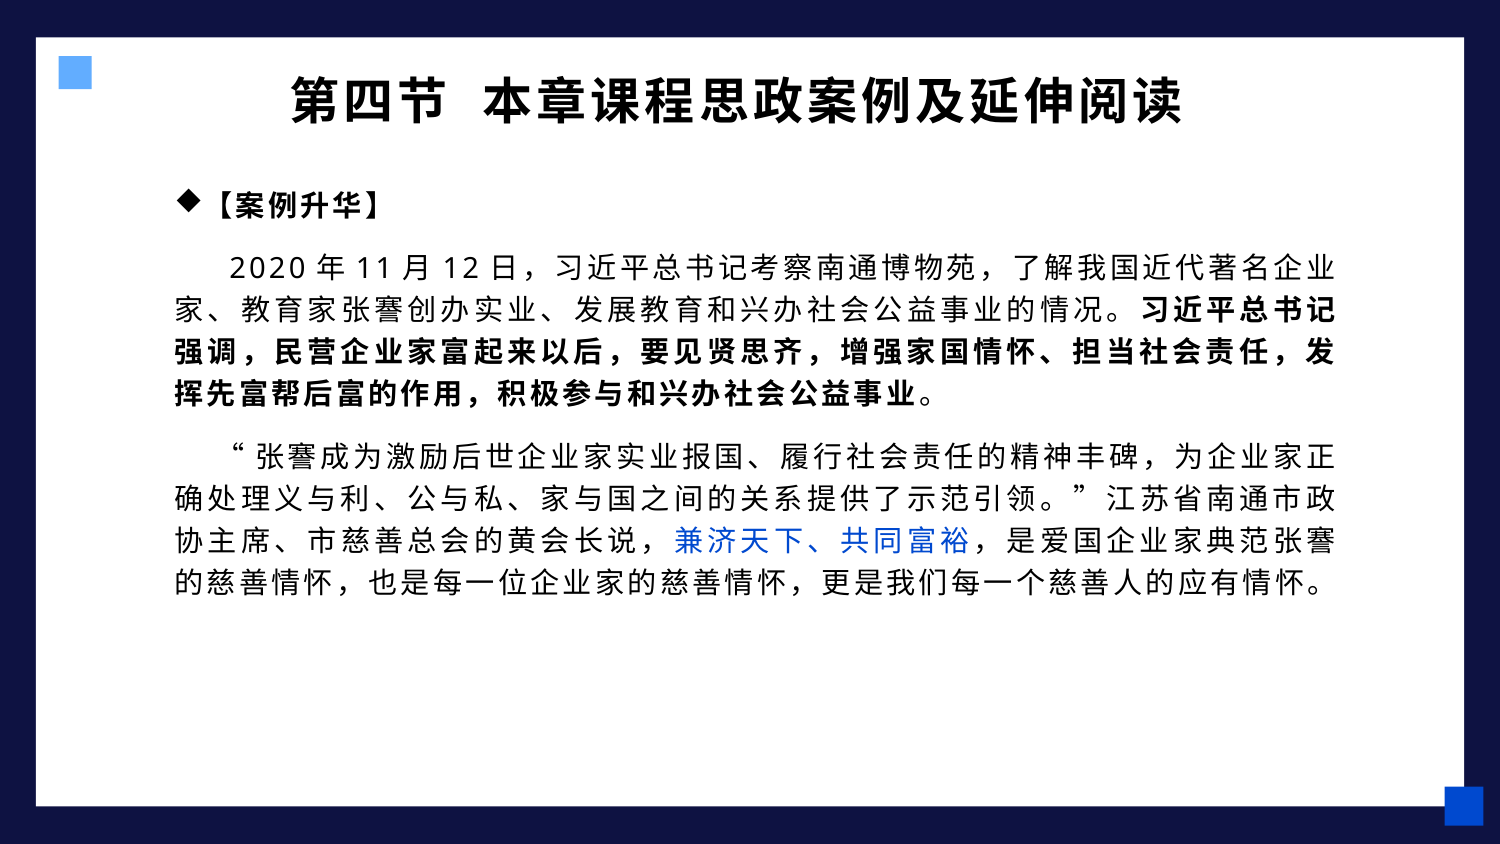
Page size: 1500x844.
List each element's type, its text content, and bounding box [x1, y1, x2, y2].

list 【案例升华】 2020年11月12日，习近平总书记考察南通博物苑，了解我国近代著名企业家、教育家张謇创办实业、发展教育和兴办社会公益事业的情况。习近平总书记强调，民营企业家富起来以后，要见贤思齐，增强家国情怀、担当社会责任，发挥先富帮后富的作用，积极参与和兴办社会公益事业。 “张謇成为激励后世企业家实业报国、履行社会责任的精神丰碑，为企业家正确处理义与利、公与私、家与国之间的关系提供了示范引领。”江苏省南通市政协主席、市慈善总会的黄会长说，兼济天下、共同富裕，是爱国企业家典范张謇的慈善情怀，也是每一位企业家的慈善情怀，更是我们每一个慈善人的应有情怀。 [157, 179, 1353, 656]
title 第四节 本章课程思政案例及延伸阅读 [141, 48, 1327, 139]
